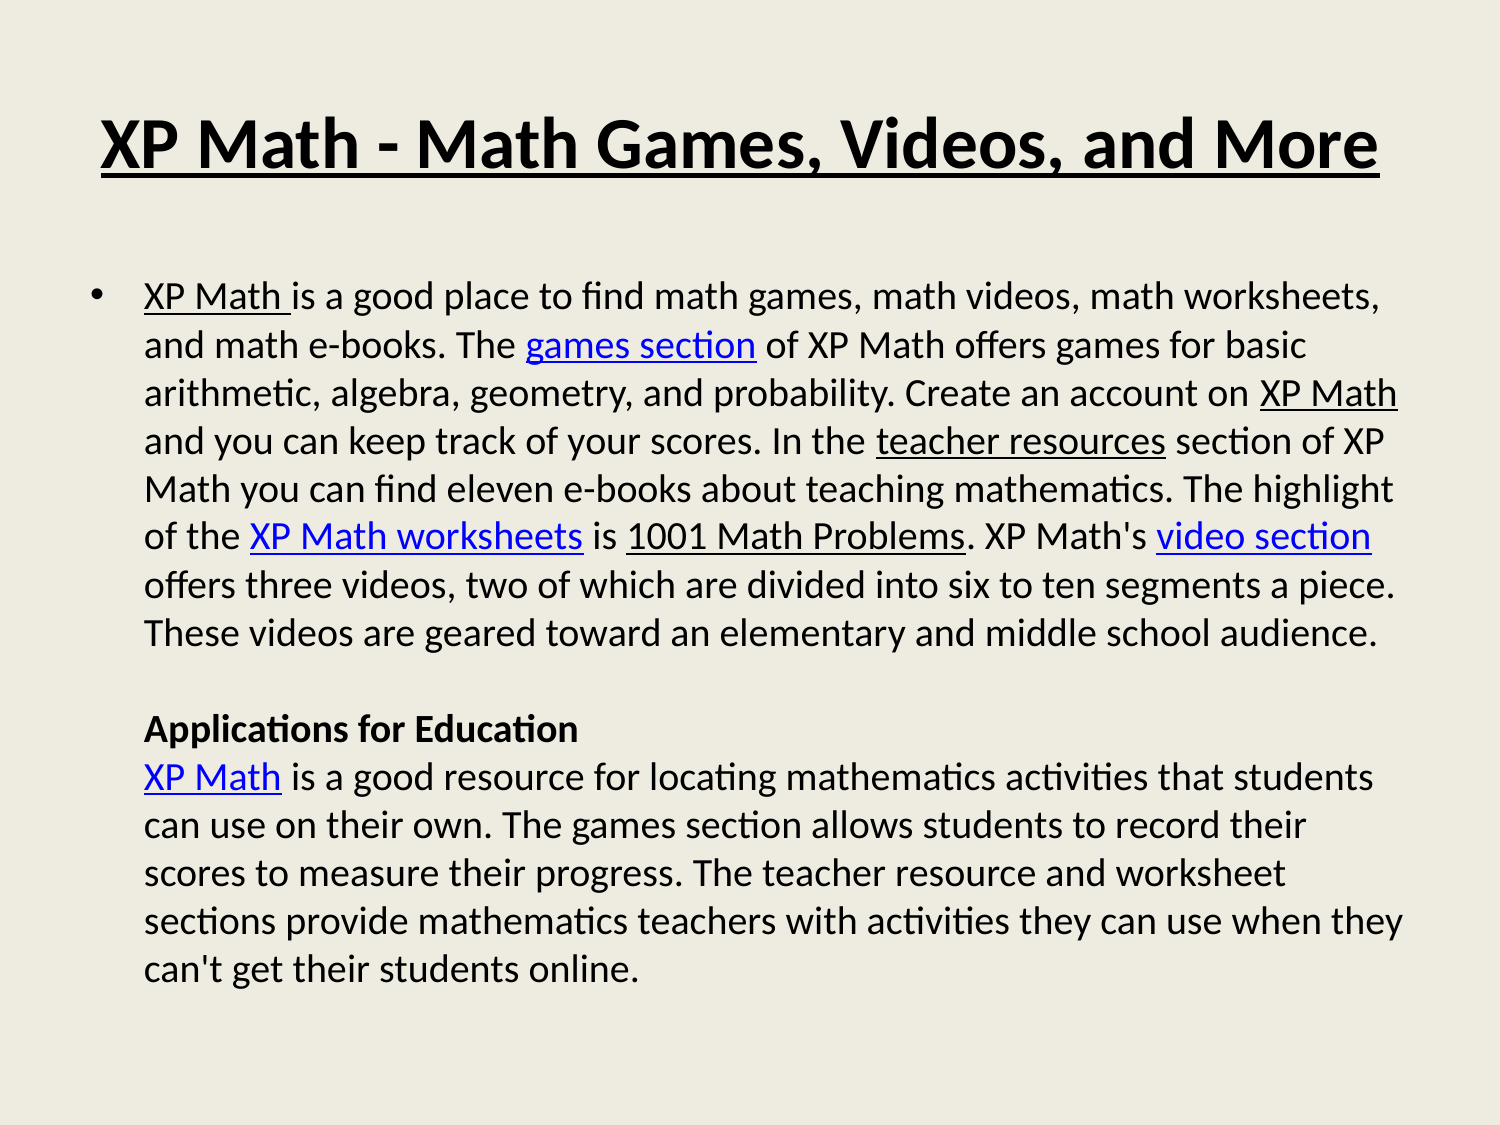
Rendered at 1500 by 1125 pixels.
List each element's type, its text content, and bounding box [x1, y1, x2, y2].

title XP Math - Math Games, Videos, and More [75, 45, 1425, 233]
list XP Math is a good place to find math games, math videos, math worksheets, and math e-books. The games section of XP Math offers games for basic arithmetic, algebra, geometry, and probability. Create an account on XP Math and you can keep track of your scores. In the teacher resources section of XP Math you can find eleven e-books about teaching mathematics. The highlight of the XP Math worksheets is 1001 Math Problems. XP Math's video section offers three videos, two of which are divided into six to ten segments a piece. These videos are geared toward an elementary and middle school audience. Applications for Education XP Math is a good resource for locating mathematics activities that students can use on their own. The games section allows students to record their scores to measure their progress. The teacher resource and worksheet sections provide mathematics teachers with activities they can use when they can't get their students online. [75, 262, 1425, 1005]
